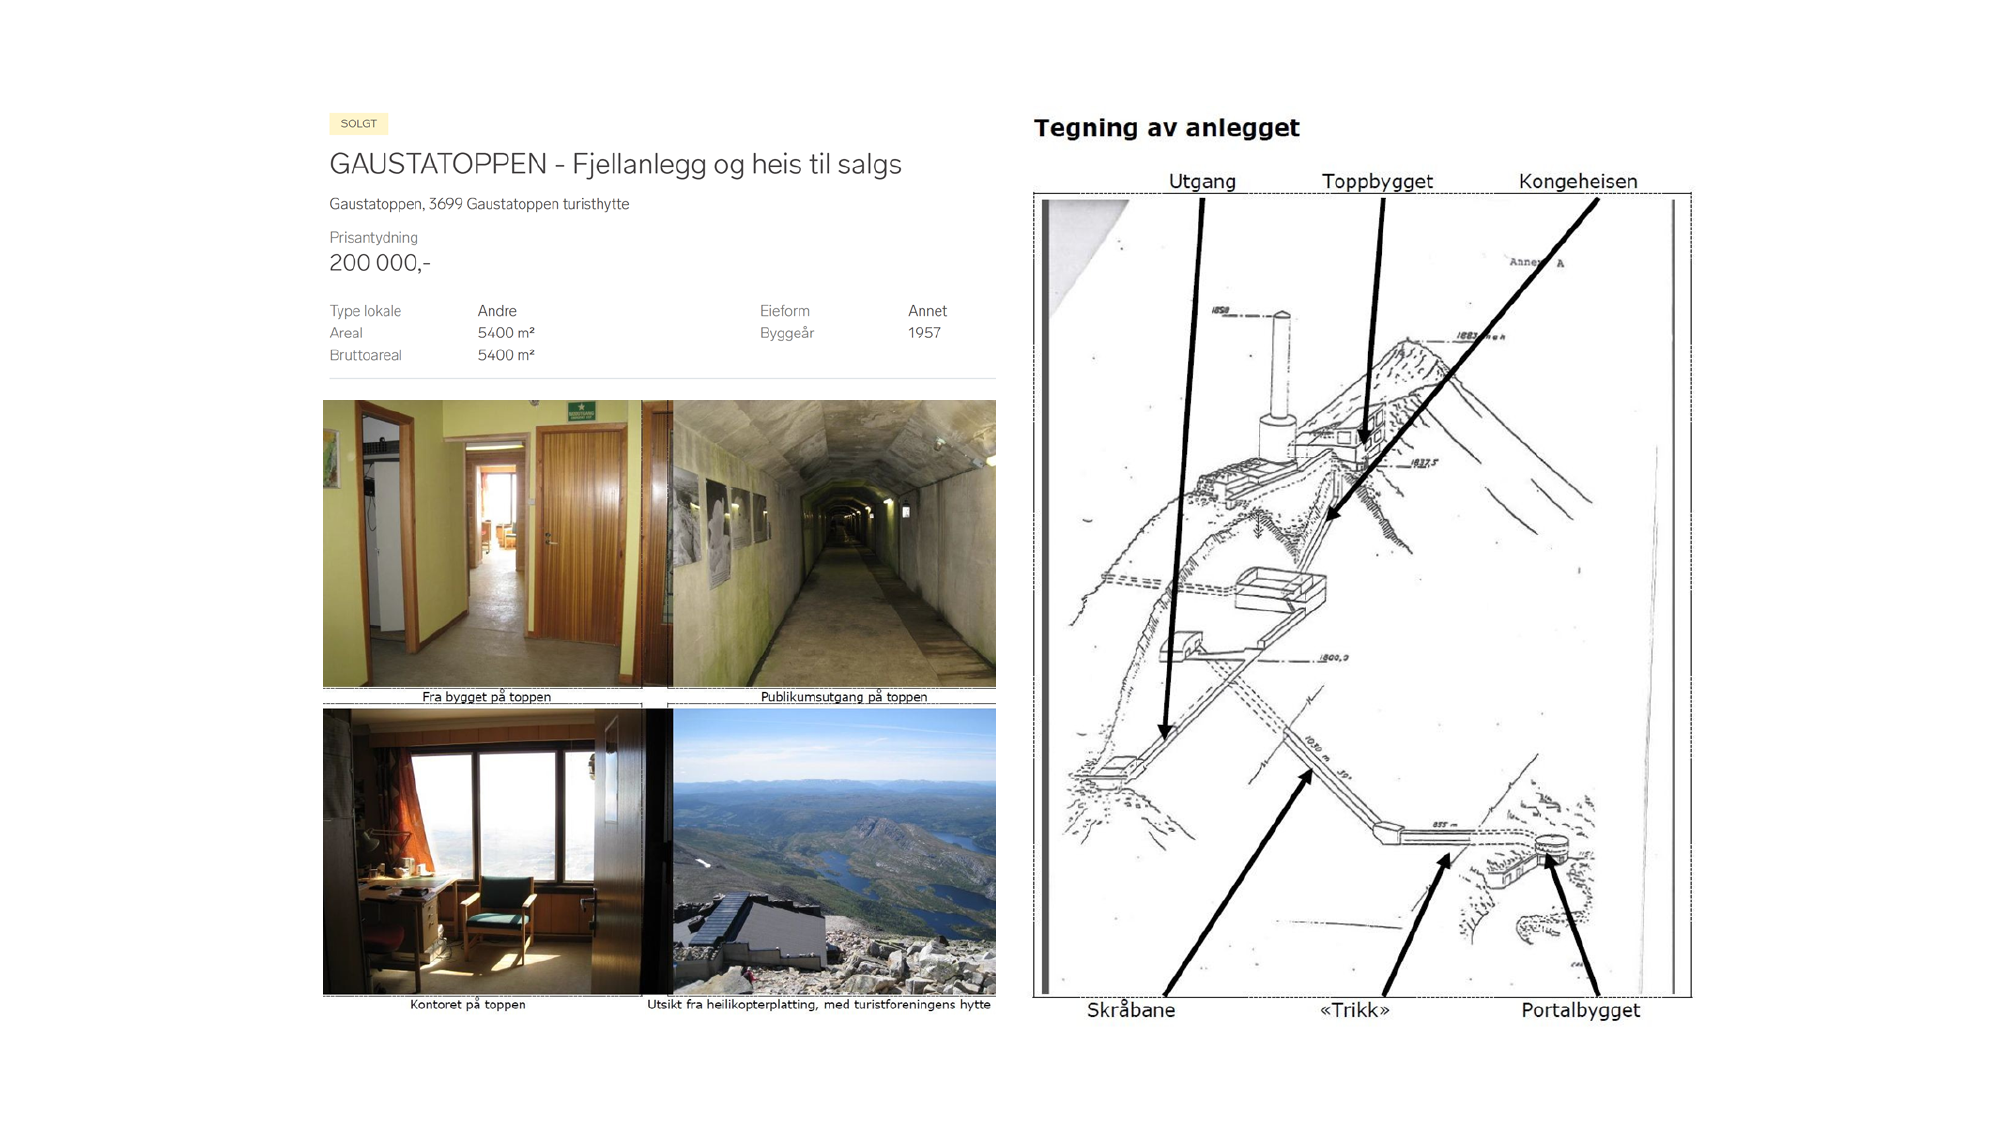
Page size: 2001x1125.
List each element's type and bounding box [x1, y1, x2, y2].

list [323, 106, 1705, 1038]
